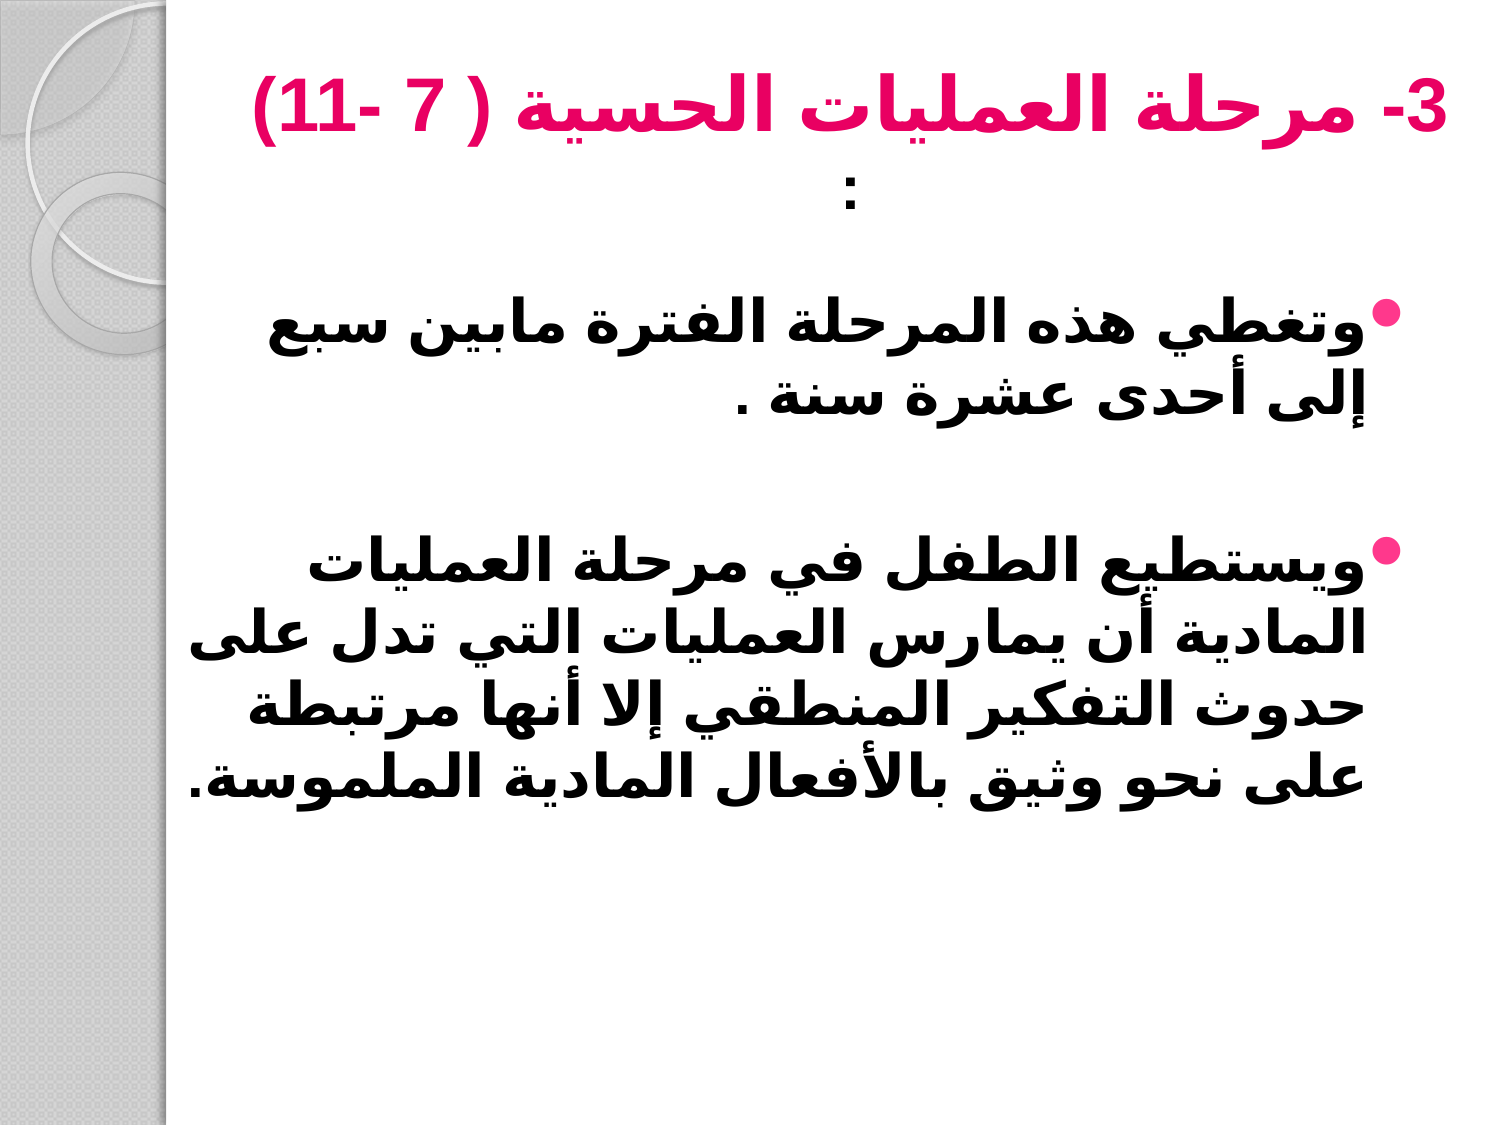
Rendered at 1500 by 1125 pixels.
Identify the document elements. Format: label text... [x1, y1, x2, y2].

title 3- مرحلة العمليات الحسية ( 7 -11) : [235, 45, 1466, 233]
list وتغطي هذه المرحلة الفترة مابين سبع إلى أحدى عشرة سنة . ويستطيع الطفل في مرحلة العمليات المادية أن يمارس العمليات التي تدل على حدوث التفكير المنطقي إلا أنها مرتبطة على نحو وثيق بالأفعال المادية الملموسة. [162, 212, 1439, 875]
